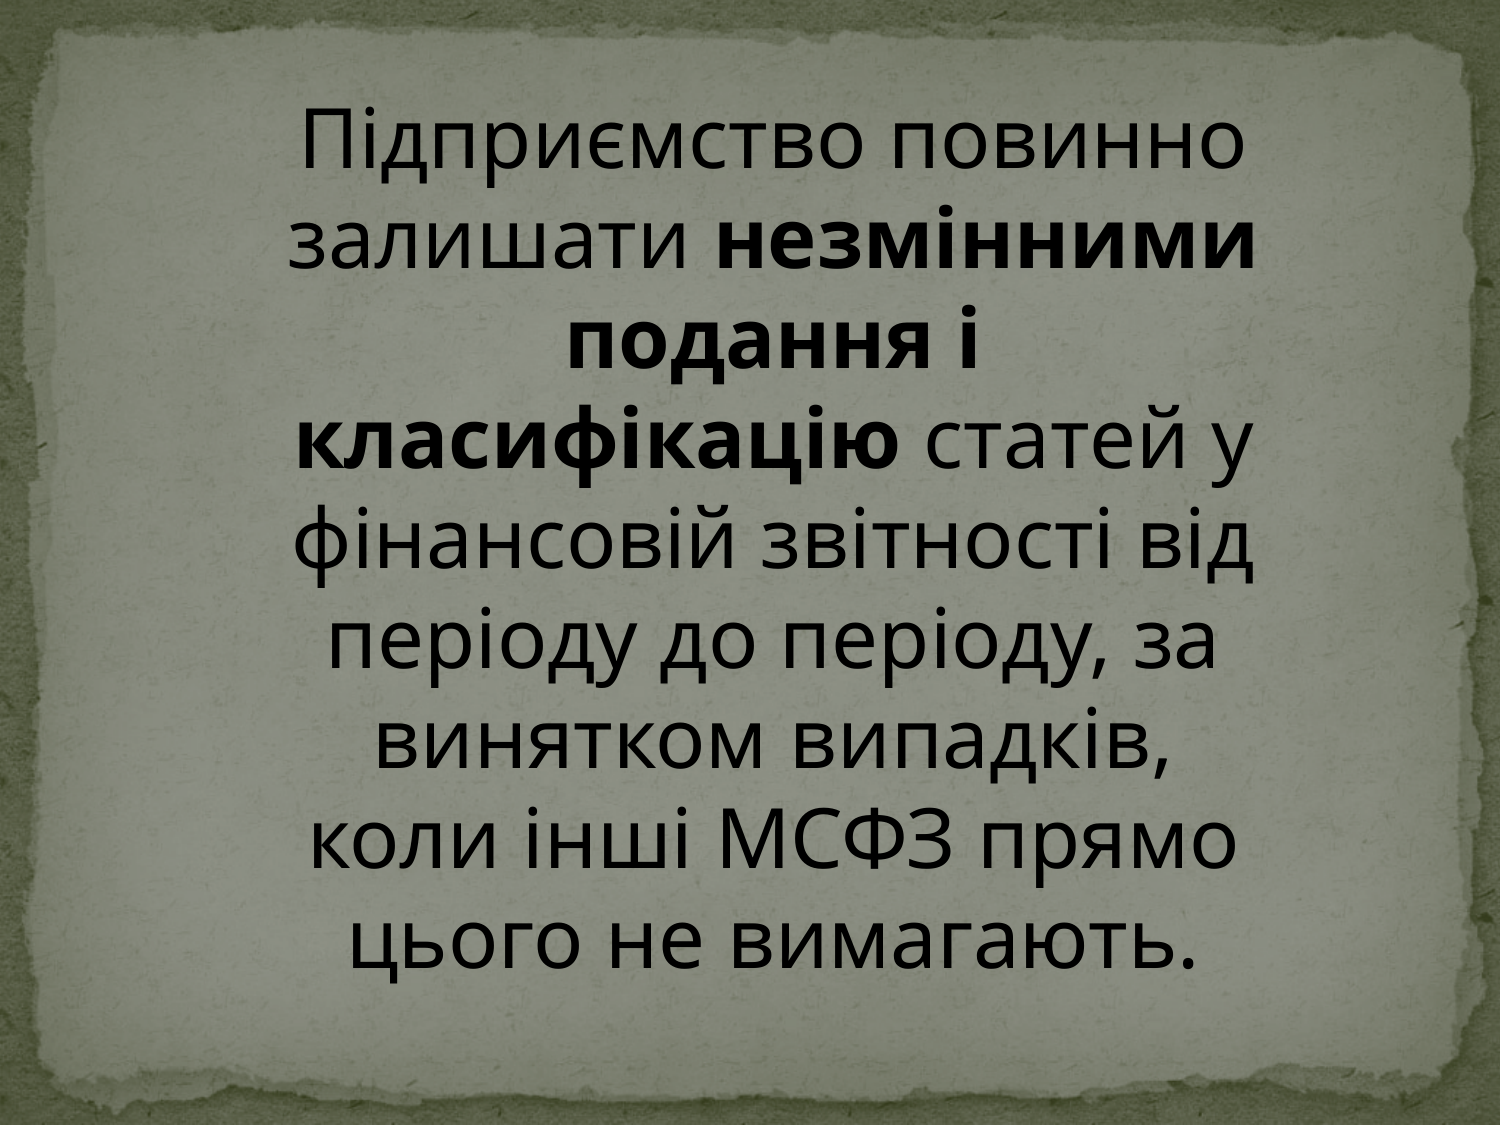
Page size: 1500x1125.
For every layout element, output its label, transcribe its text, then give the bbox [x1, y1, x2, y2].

text_box Підприємство повинно залишати незмінними подання і класифікацію статей у фінансовій звітності від періоду до періоду, за винятком випадків, коли інші МСФЗ прямо цього не вимагають. [253, 78, 1294, 993]
